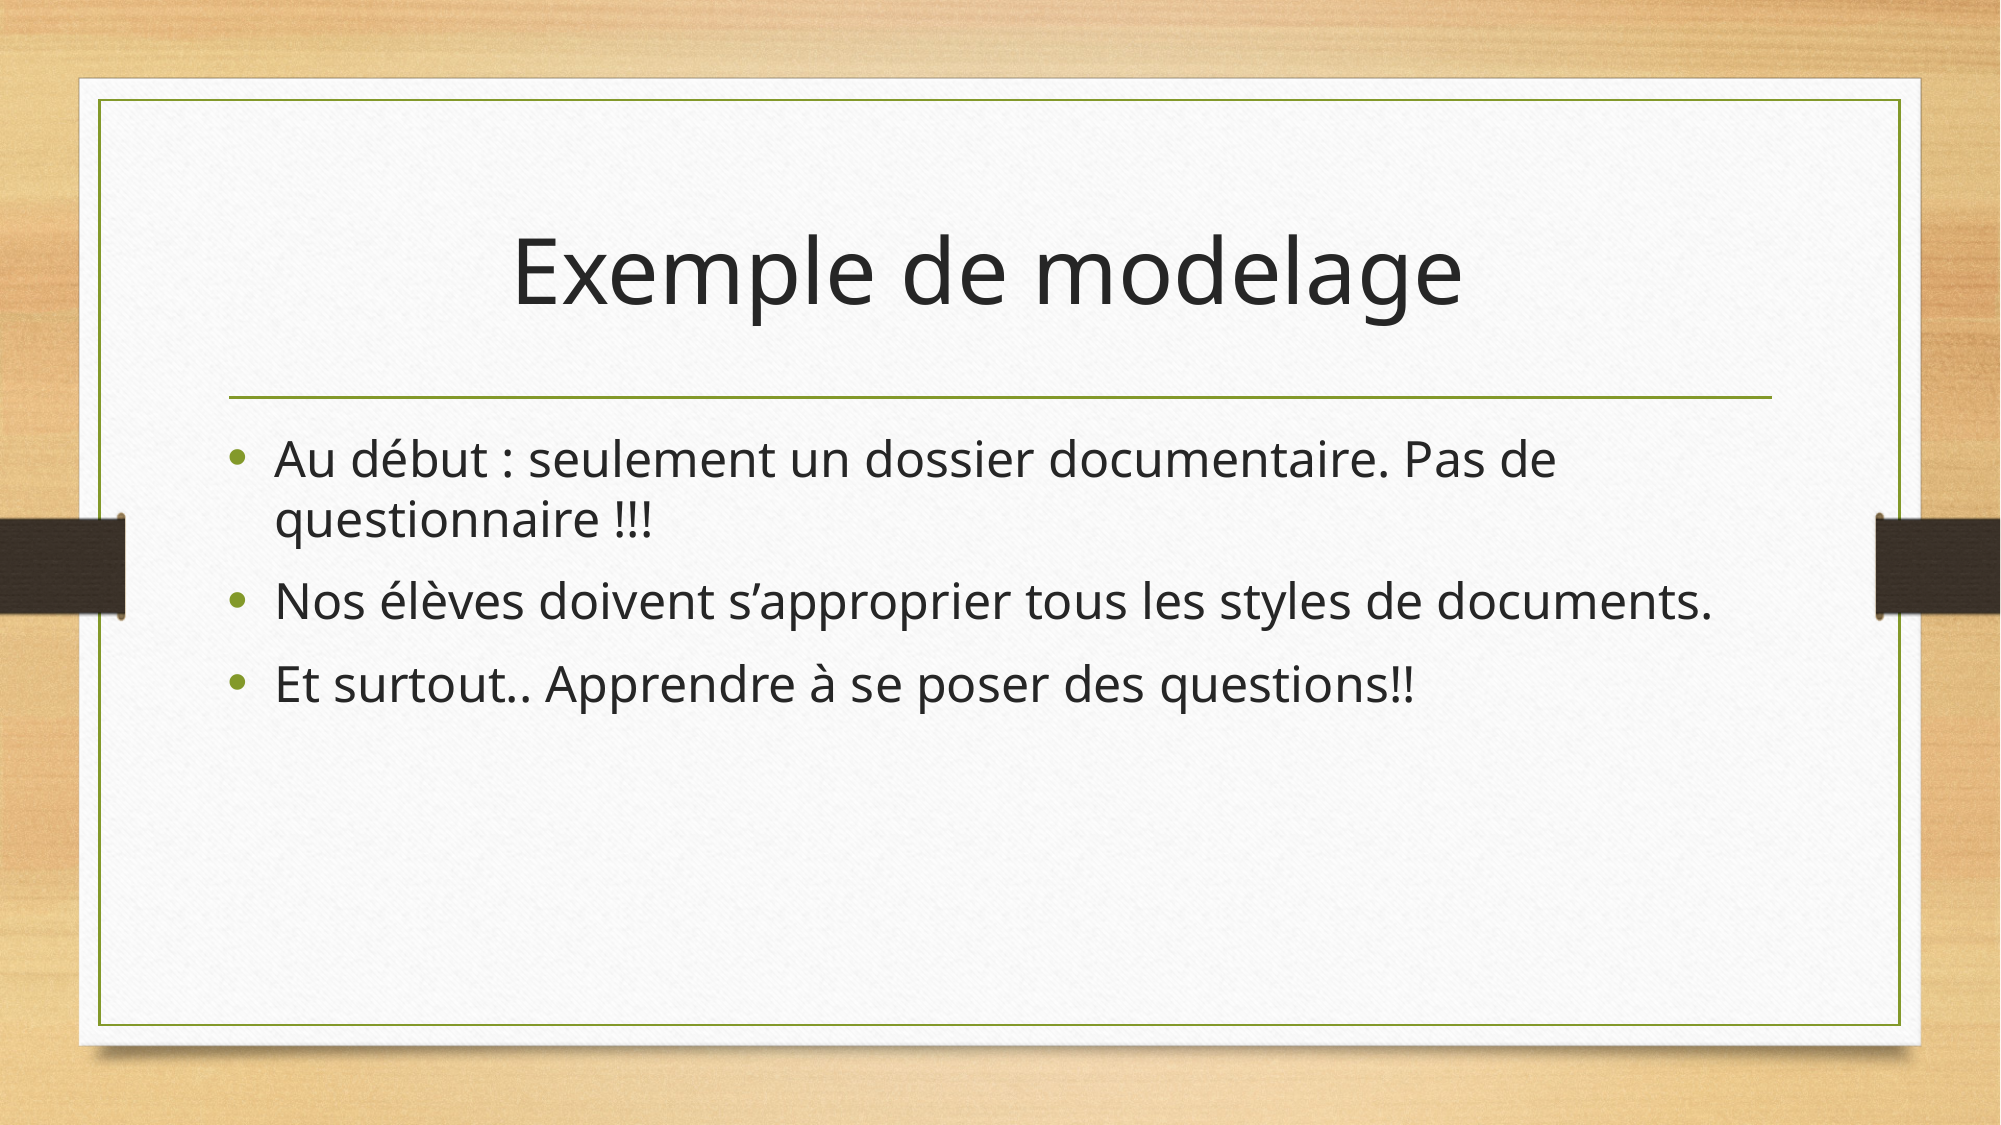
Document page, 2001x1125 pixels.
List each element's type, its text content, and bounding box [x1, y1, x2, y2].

picture [0, 0, 2001, 1125]
title Exemple de modelage [212, 161, 1788, 375]
list Au début : seulement un dossier documentaire. Pas de questionnaire !!! Nos élèves doivent s’approprier tous les styles de documents. Et surtout.. Apprendre à se poser des questions!! [212, 419, 1788, 964]
